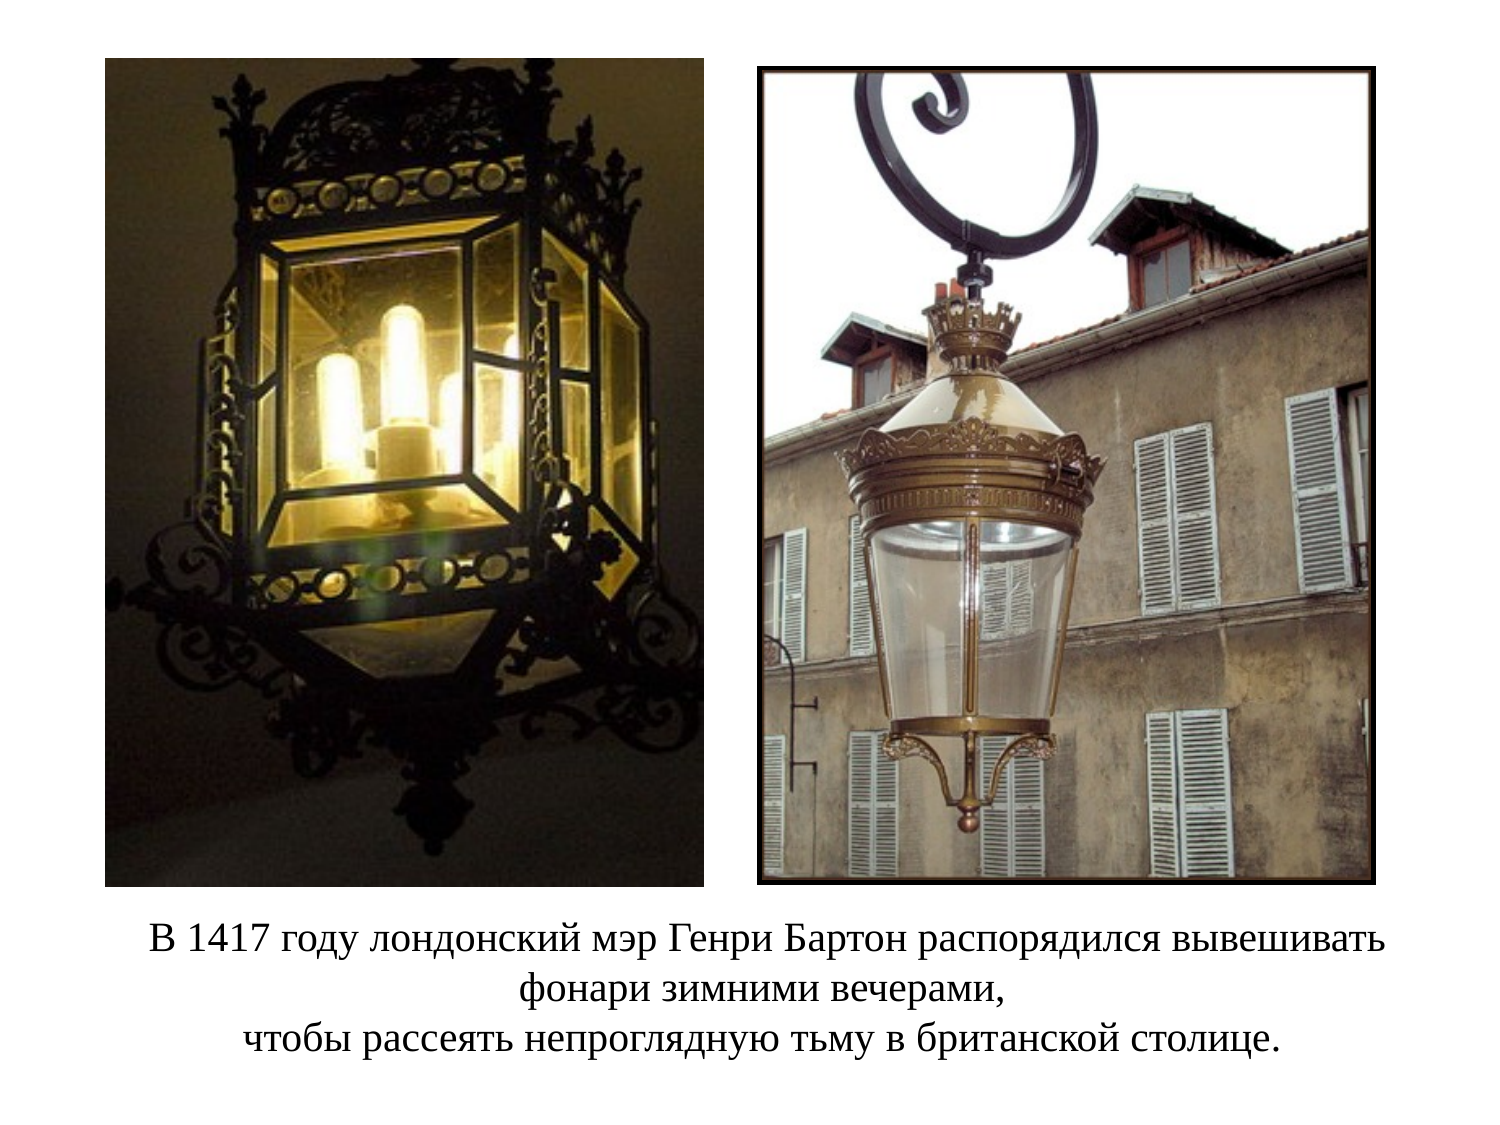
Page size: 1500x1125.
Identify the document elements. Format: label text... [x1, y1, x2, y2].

text_box В 1417 году лондонский мэр Генри Бартон распорядился вывешивать фонари зимними вечерами, чтобы рассеять непроглядную тьму в британской столице. [93, 902, 1442, 1068]
picture [105, 58, 704, 887]
picture [761, 70, 1372, 881]
